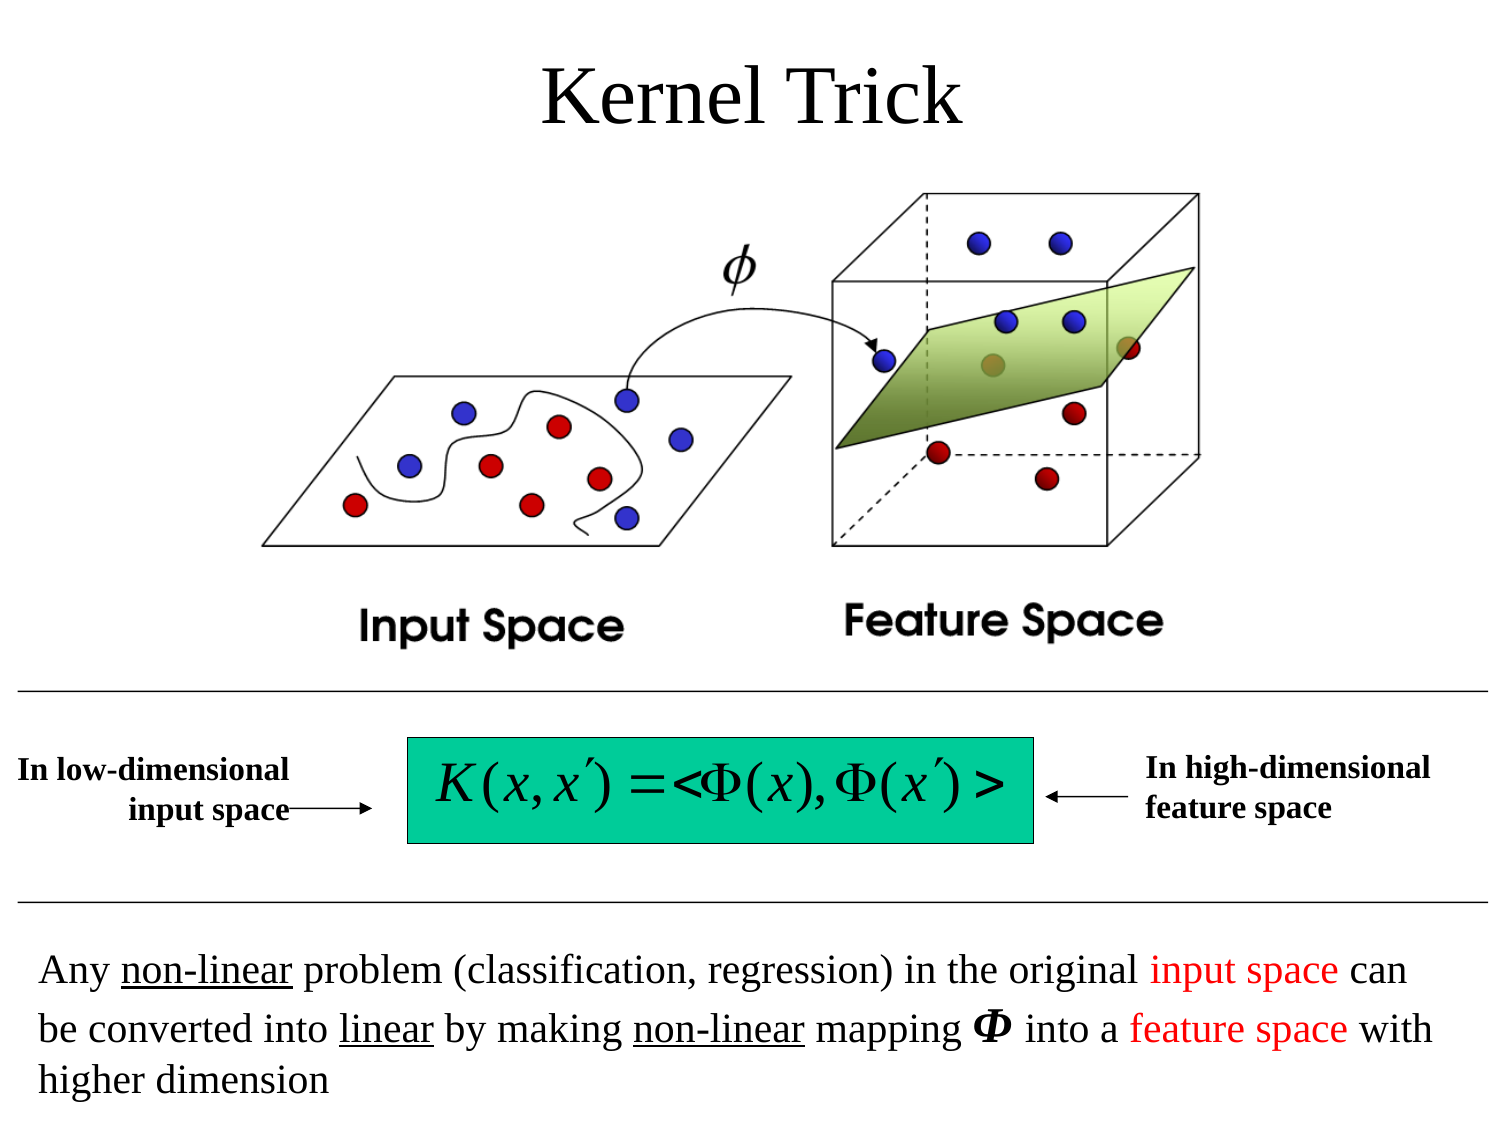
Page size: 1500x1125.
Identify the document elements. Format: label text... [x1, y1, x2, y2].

text_box In low-dimensional input space [2, 739, 305, 835]
text_box [289, 802, 373, 815]
text_box In high-dimensional feature space [1130, 738, 1455, 833]
text_box [1045, 790, 1129, 803]
text_box [407, 737, 1034, 844]
picture [234, 152, 1236, 692]
text_box Any non-linear problem (classification, regression) in the original input space can be converted into linear by making non-linear mapping Φ into a feature space with higher dimension [23, 934, 1465, 1110]
title Kernel Trick [76, 31, 1427, 149]
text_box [425, 748, 1015, 826]
